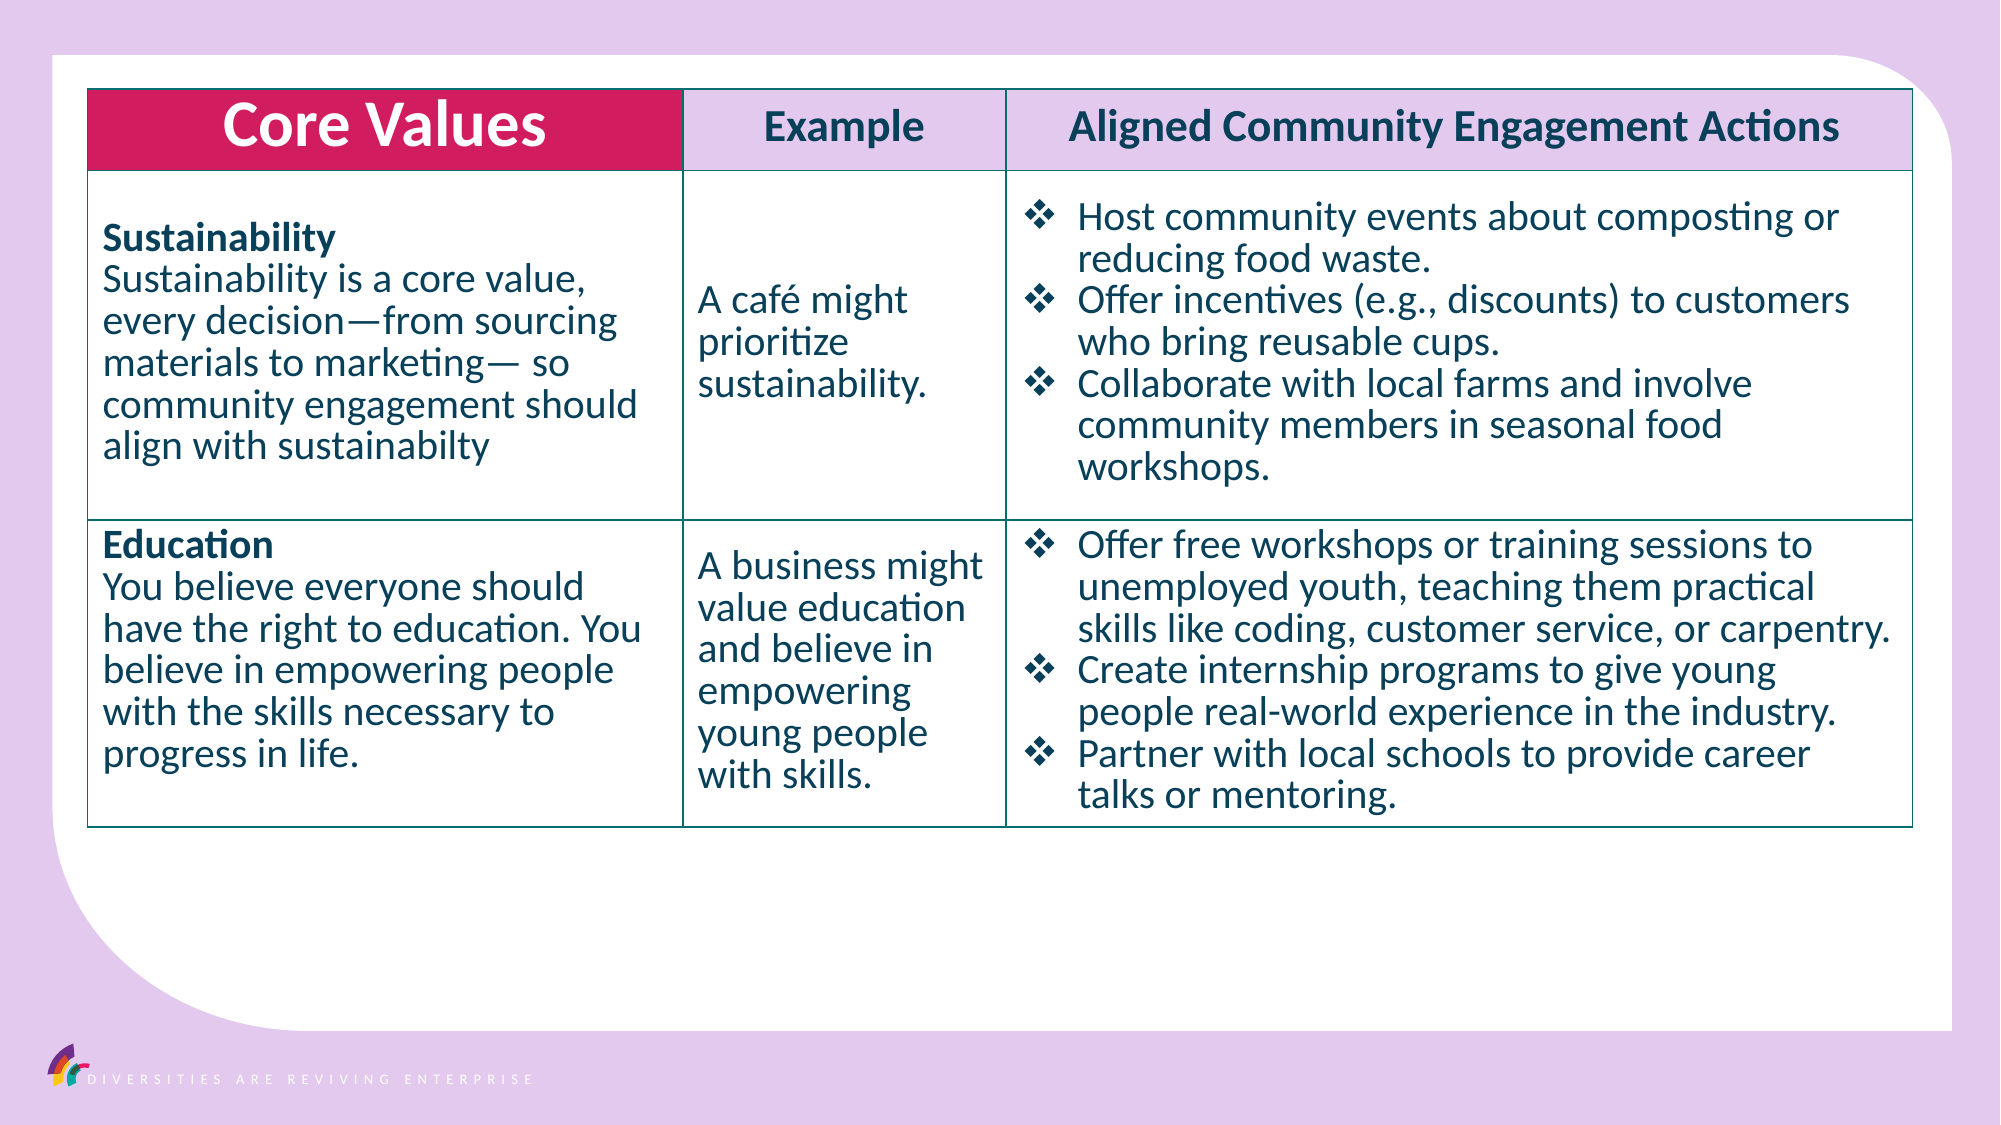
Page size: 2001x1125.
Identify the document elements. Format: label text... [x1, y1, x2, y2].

table_cell Sustainability Sustainability is a core value, every decision—from sourcing materials to marketing— so community engagement should align with sustainabilty [88, 171, 682, 519]
table_cell A business might value education and believe in empowering young people with skills. [684, 521, 1005, 826]
table_cell A café might prioritize sustainability. [684, 171, 1005, 519]
table_cell Host community events about composting or reducing food waste. Offer incentives (e.g., discounts) to customers who bring reusable cups. Collaborate with local farms and involve community members in seasonal food workshops. [1007, 171, 1912, 519]
table_cell Education You believe everyone should have the right to education. You believe in empowering people with the skills necessary to progress in life. [88, 521, 682, 826]
table_header Aligned Community Engagement Actions [1007, 90, 1912, 170]
table_header Example [684, 90, 1005, 170]
table_header Core Values [88, 90, 682, 170]
table_cell Offer free workshops or training sessions to unemployed youth, teaching them practical skills like coding, customer service, or carpentry. Create internship programs to give young people real-world experience in the industry. Partner with local schools to provide career talks or mentoring. [1007, 521, 1912, 826]
